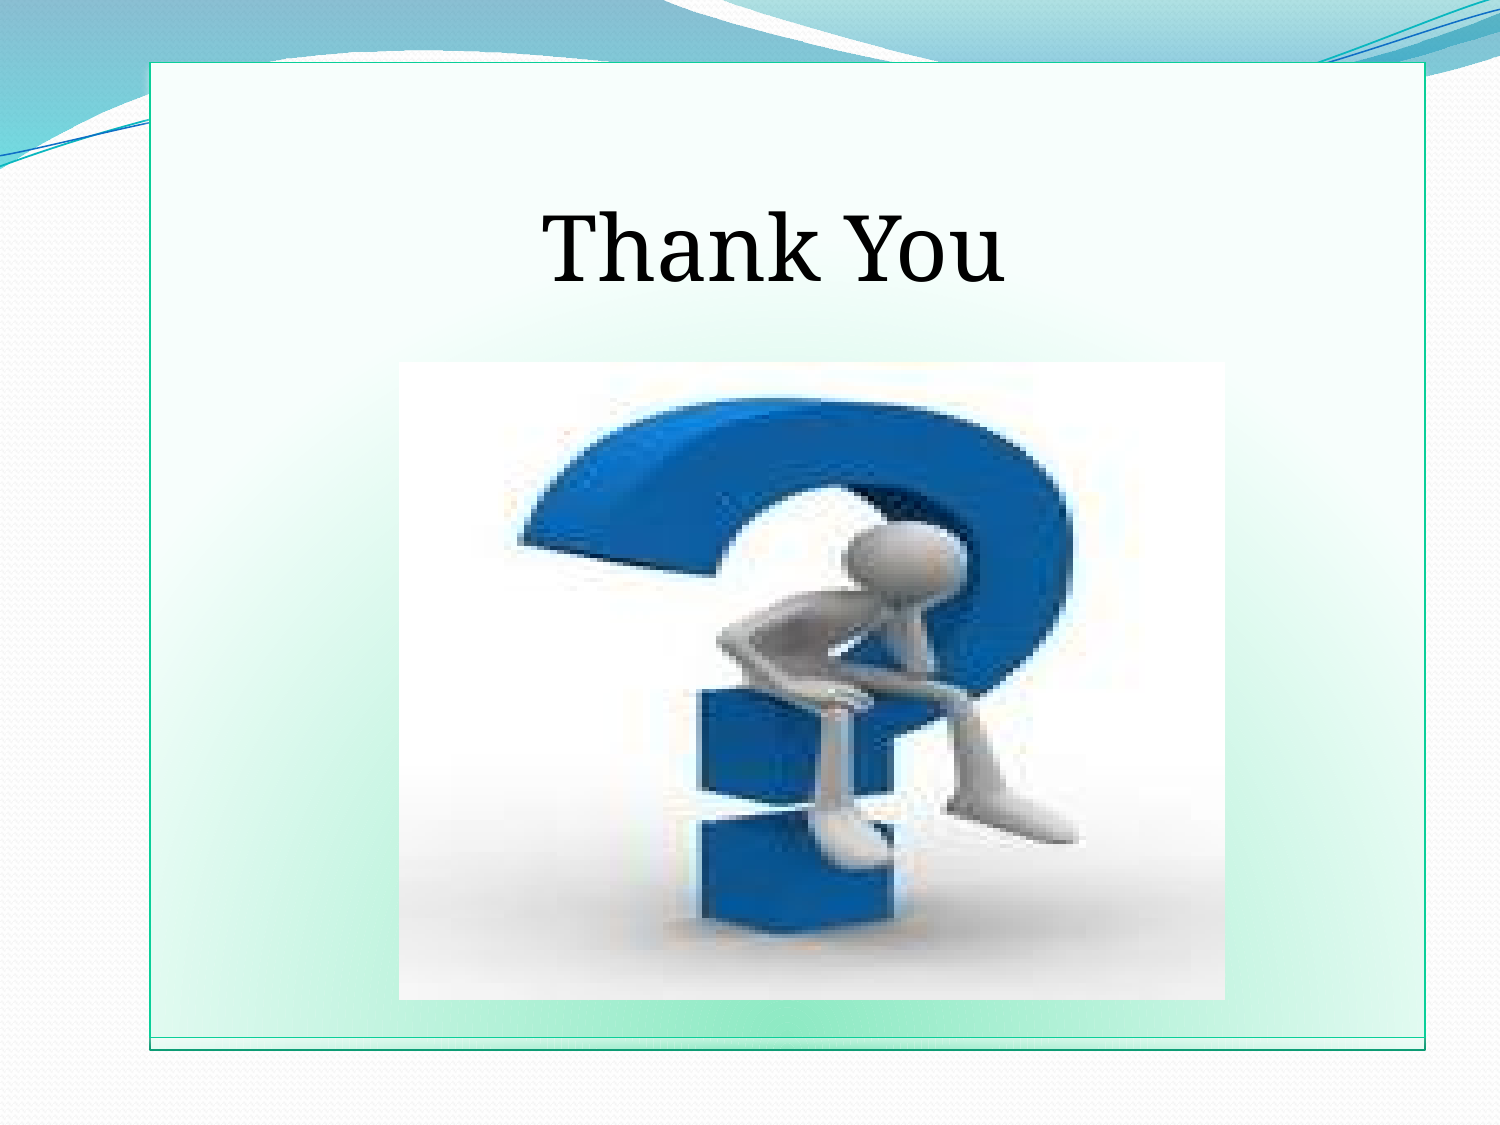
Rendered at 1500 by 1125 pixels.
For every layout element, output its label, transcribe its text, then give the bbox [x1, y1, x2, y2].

list [149, 1047, 1426, 1051]
text_box Thank You [149, 62, 1426, 1038]
picture [399, 362, 1226, 1001]
